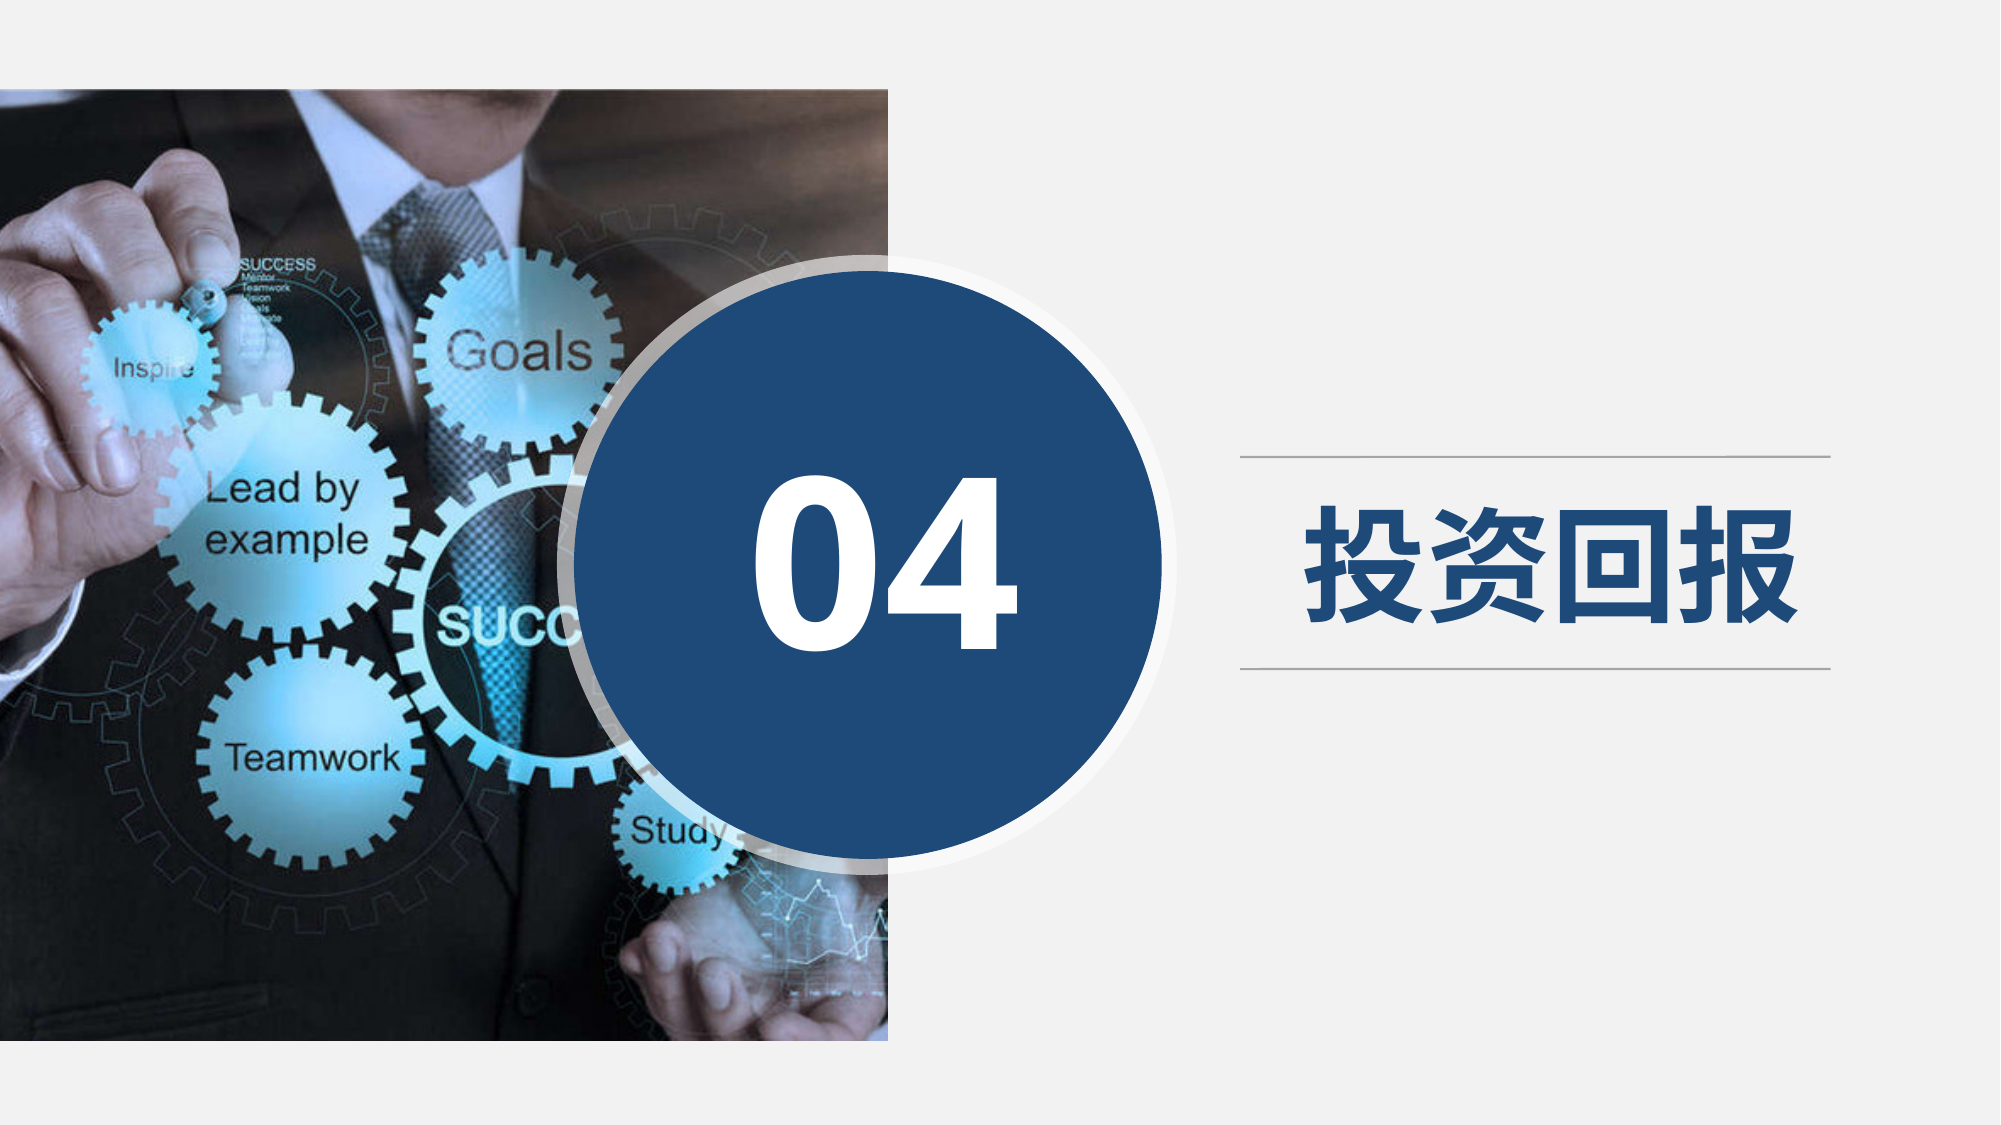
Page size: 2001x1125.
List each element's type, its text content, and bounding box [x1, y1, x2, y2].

text_box [888, 270, 1163, 860]
text_box 投资回报 [1286, 479, 1817, 645]
text_box 04 [888, 402, 1037, 706]
picture [0, 89, 888, 1041]
text_box [888, 254, 1179, 876]
